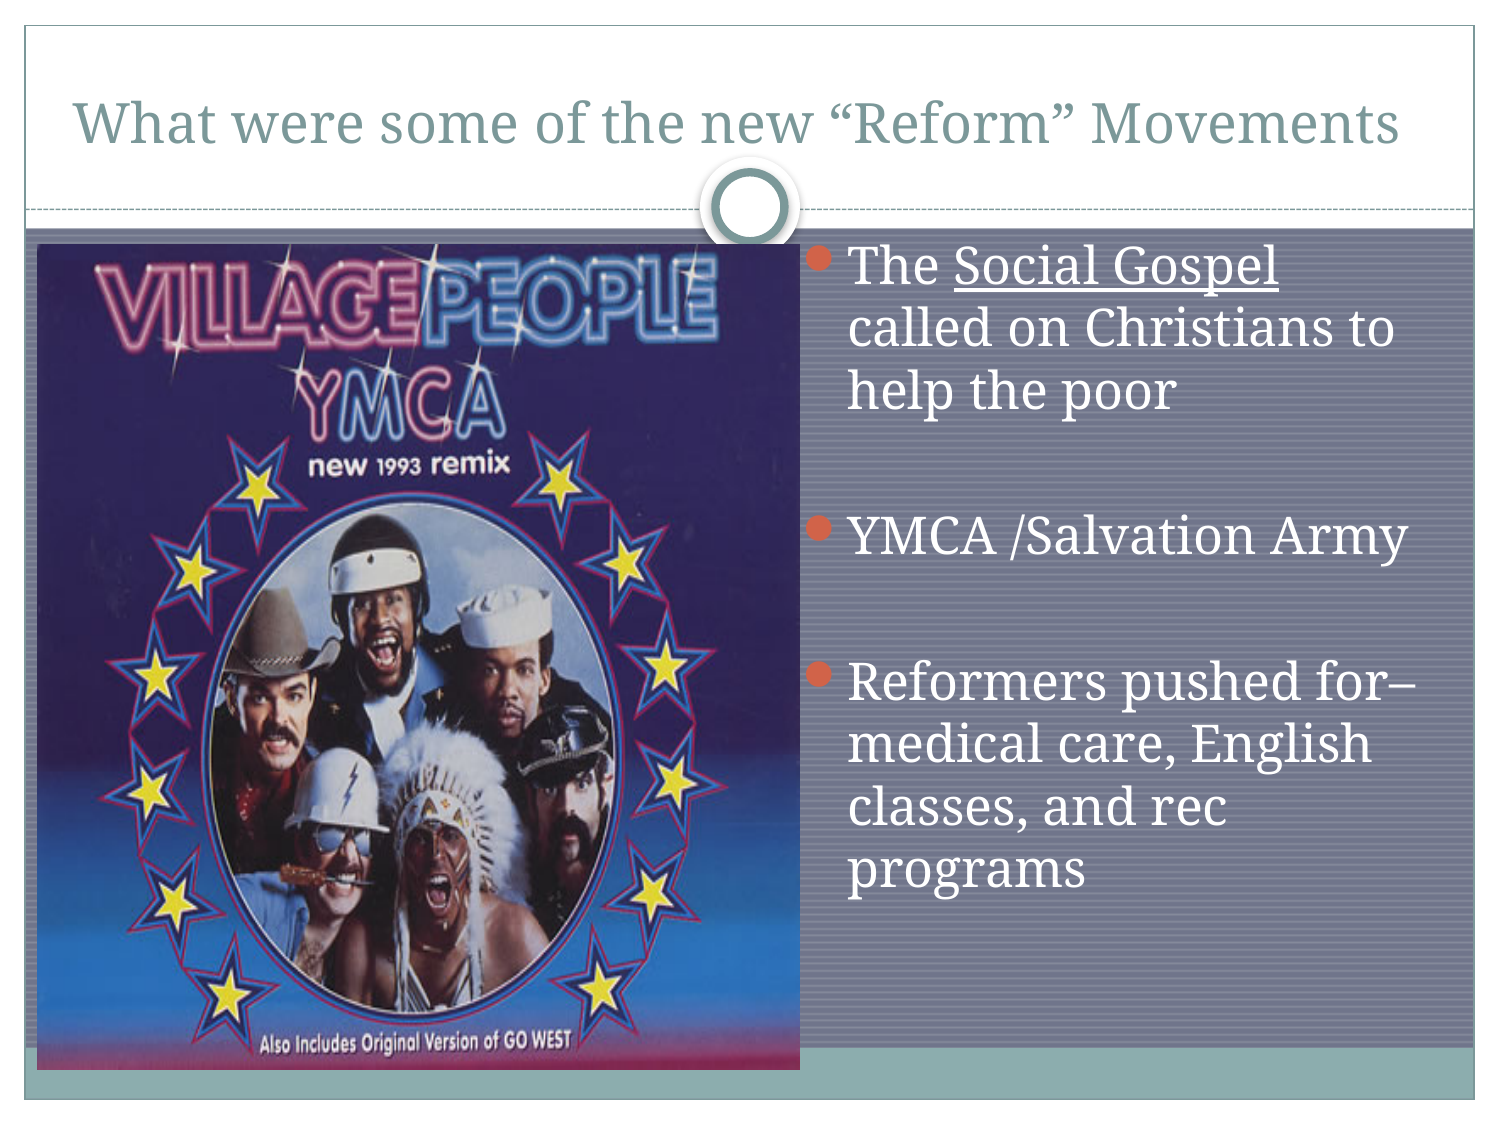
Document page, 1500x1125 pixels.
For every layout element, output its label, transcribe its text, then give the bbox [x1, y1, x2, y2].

list The Social Gospel called on Christians to help the poor YMCA /Salvation Army Reformers pushed for– medical care, English classes, and rec programs [787, 224, 1450, 1025]
picture [37, 243, 801, 1070]
title What were some of the new “Reform” Movements [24, 37, 1450, 162]
